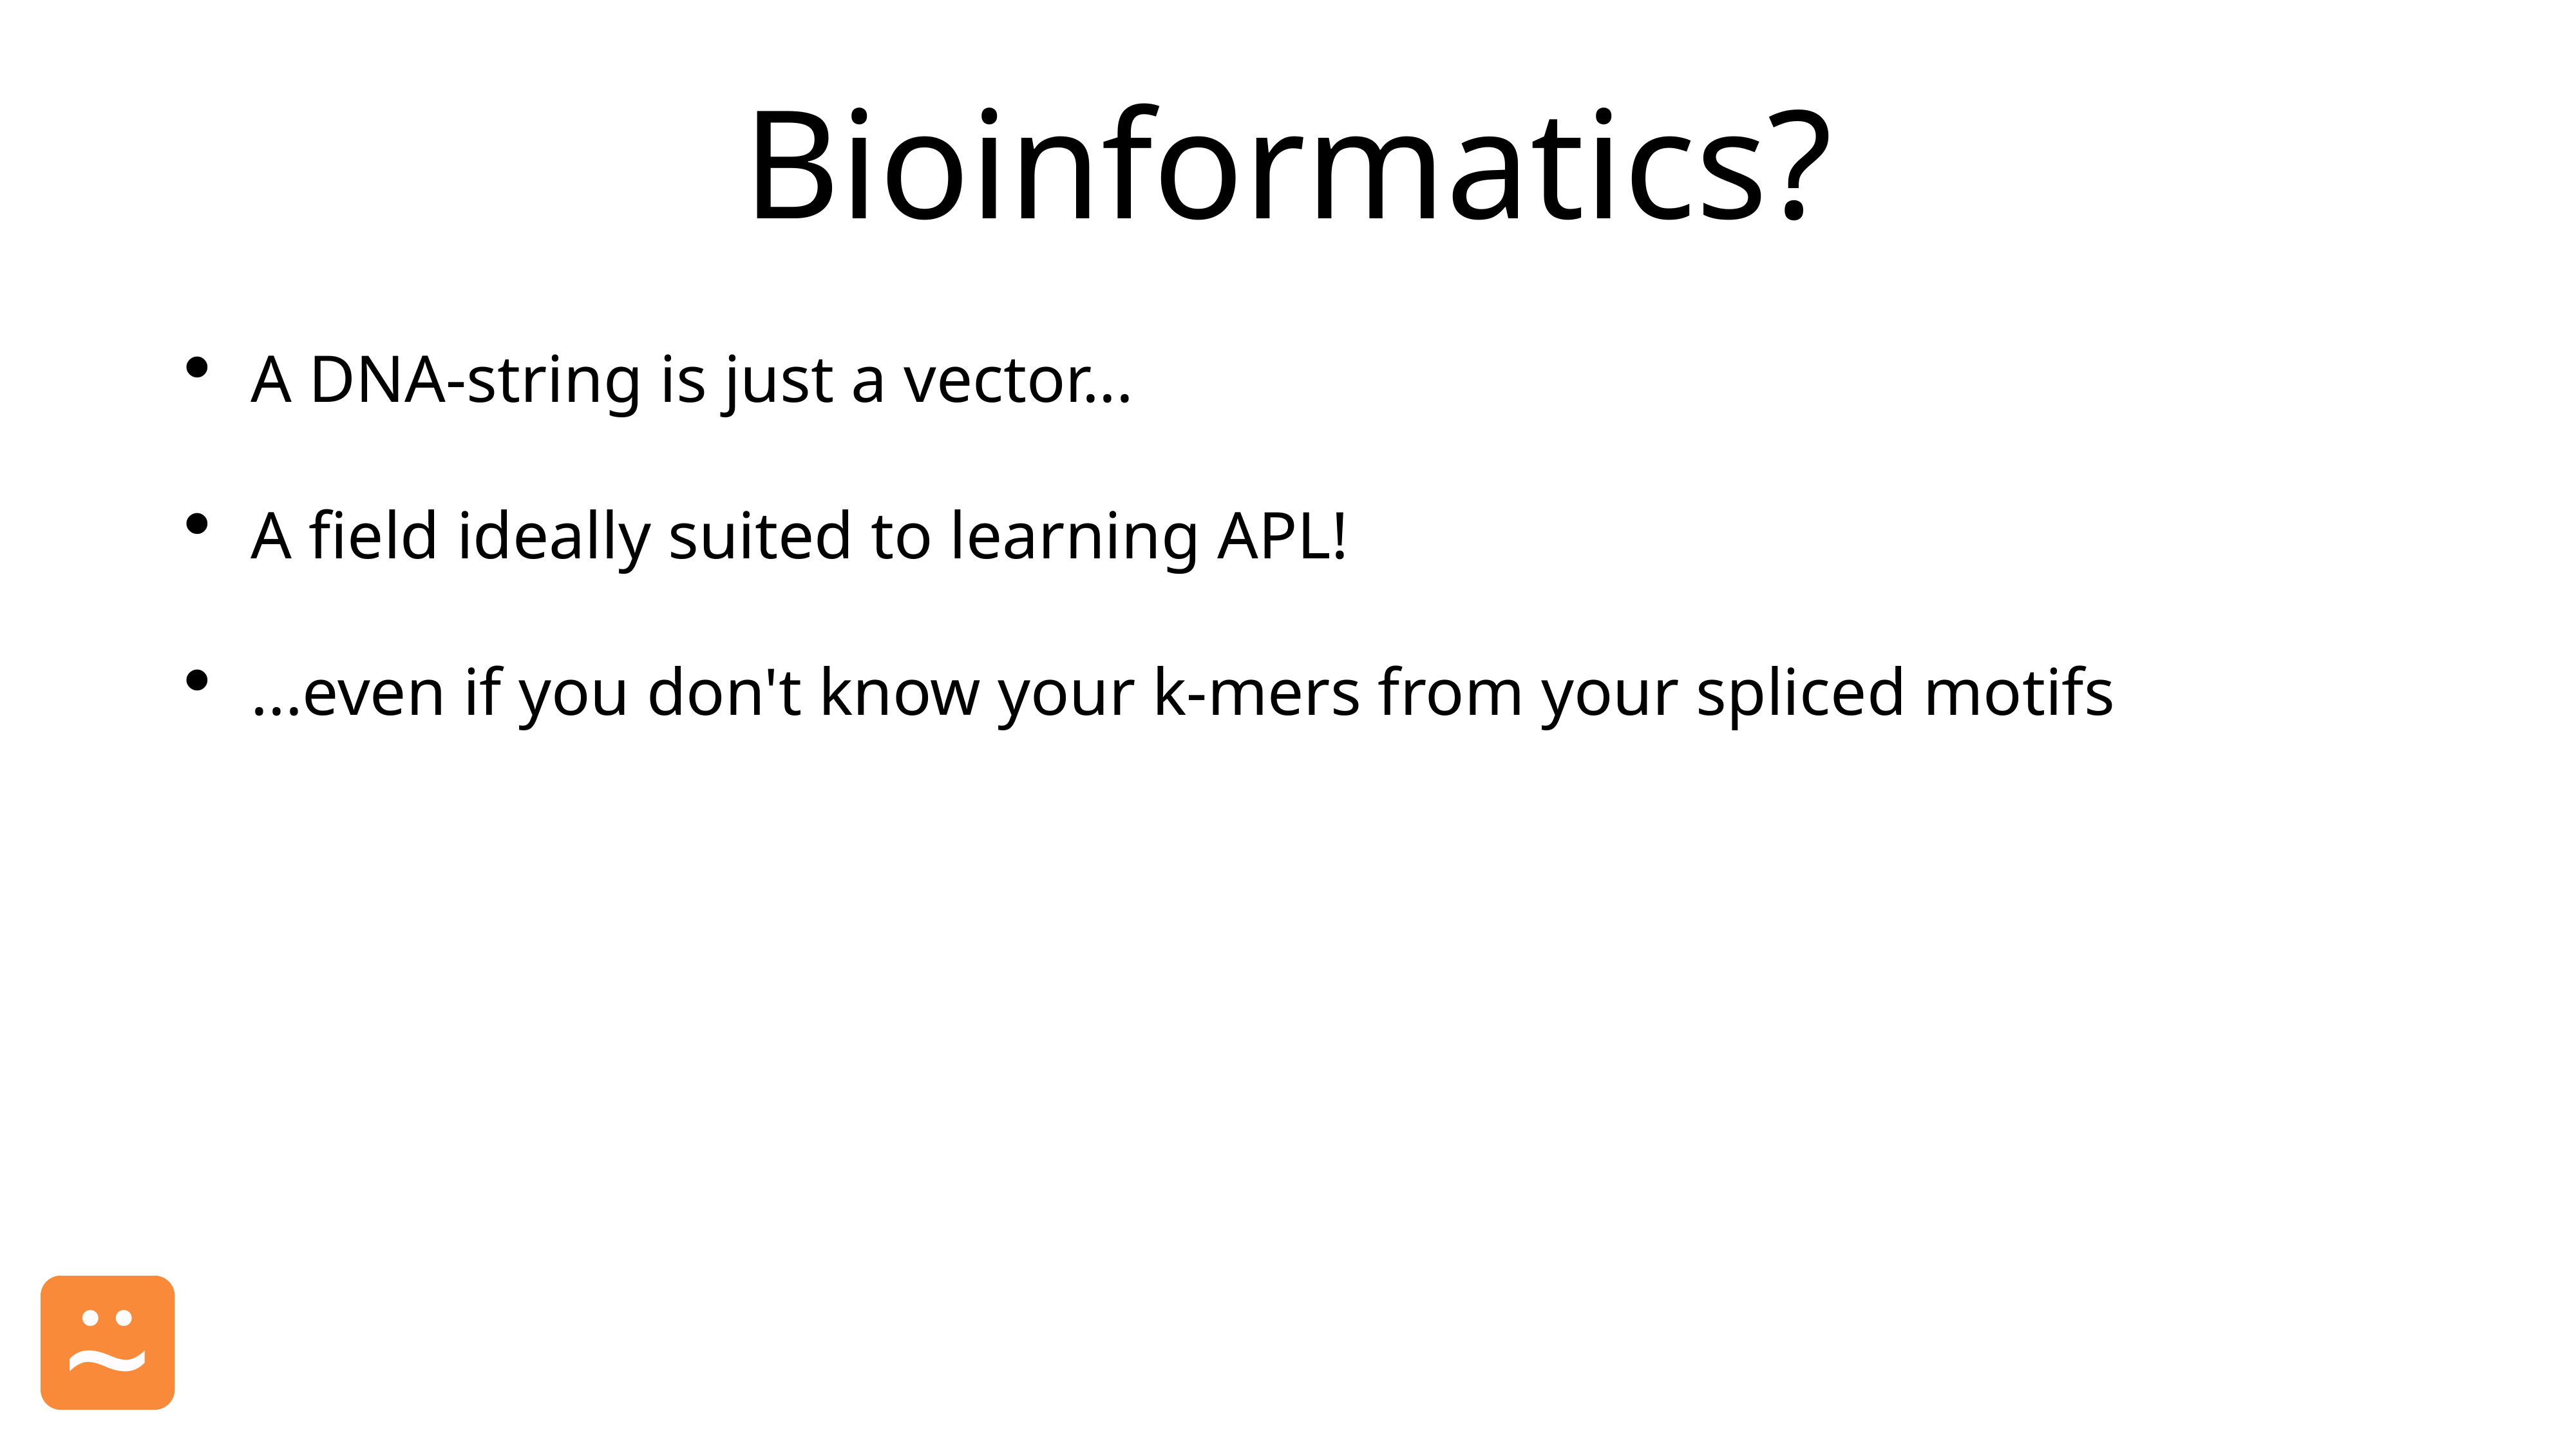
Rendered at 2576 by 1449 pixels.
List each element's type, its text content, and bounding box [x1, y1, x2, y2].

title Bioinformatics? [178, 37, 2398, 279]
list A DNA-string is just a vector... A field ideally suited to learning APL! ...even if you don't know your k-mers from your spliced motifs [178, 332, 2398, 1316]
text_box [40, 1240, 175, 1449]
